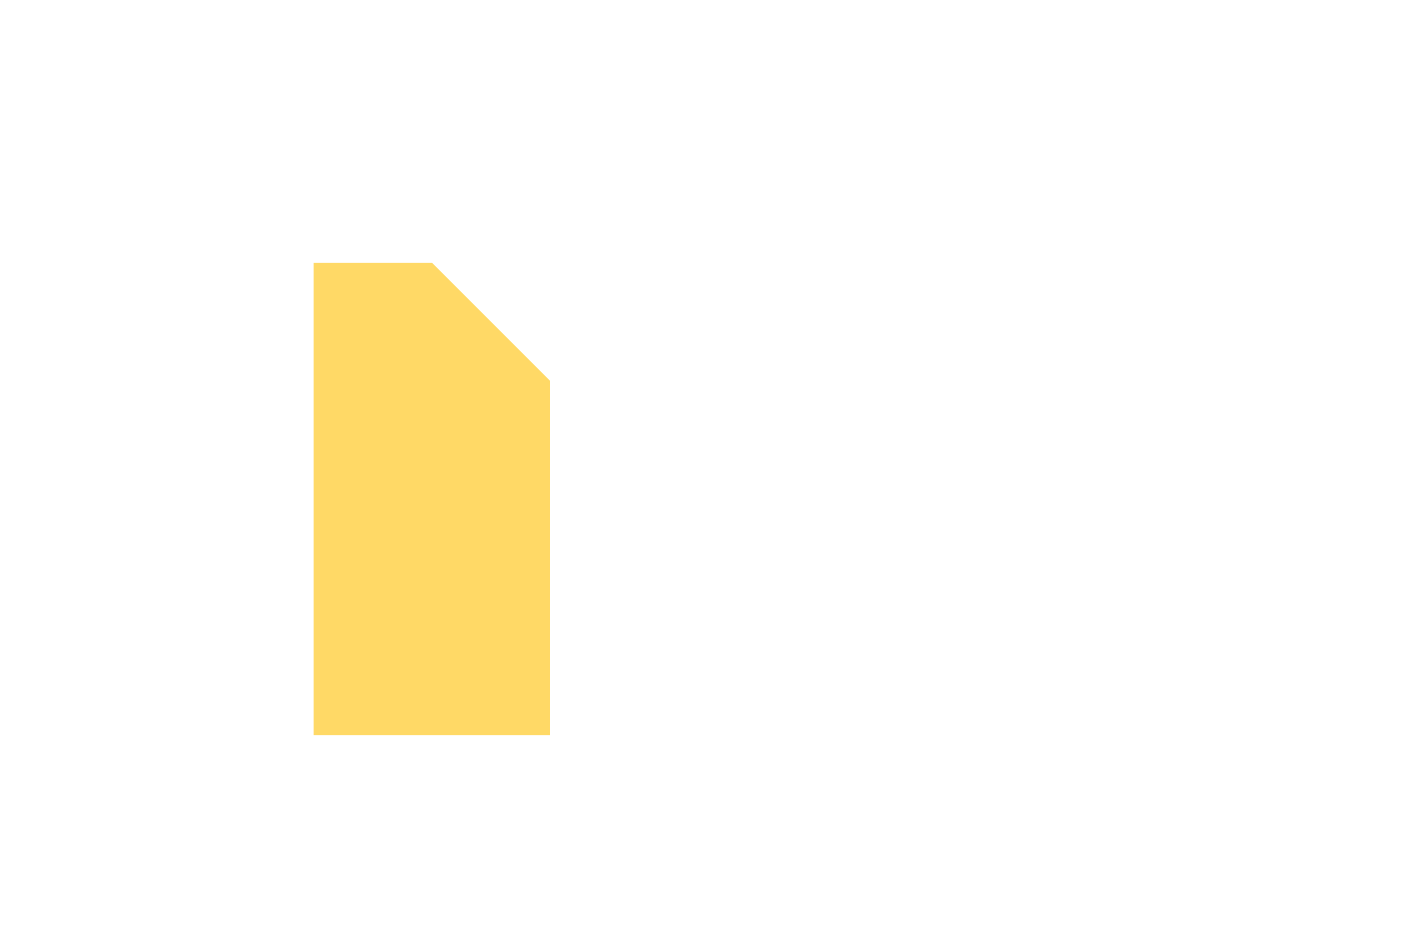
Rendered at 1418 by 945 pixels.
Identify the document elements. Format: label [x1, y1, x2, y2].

text_box [312, 261, 551, 737]
